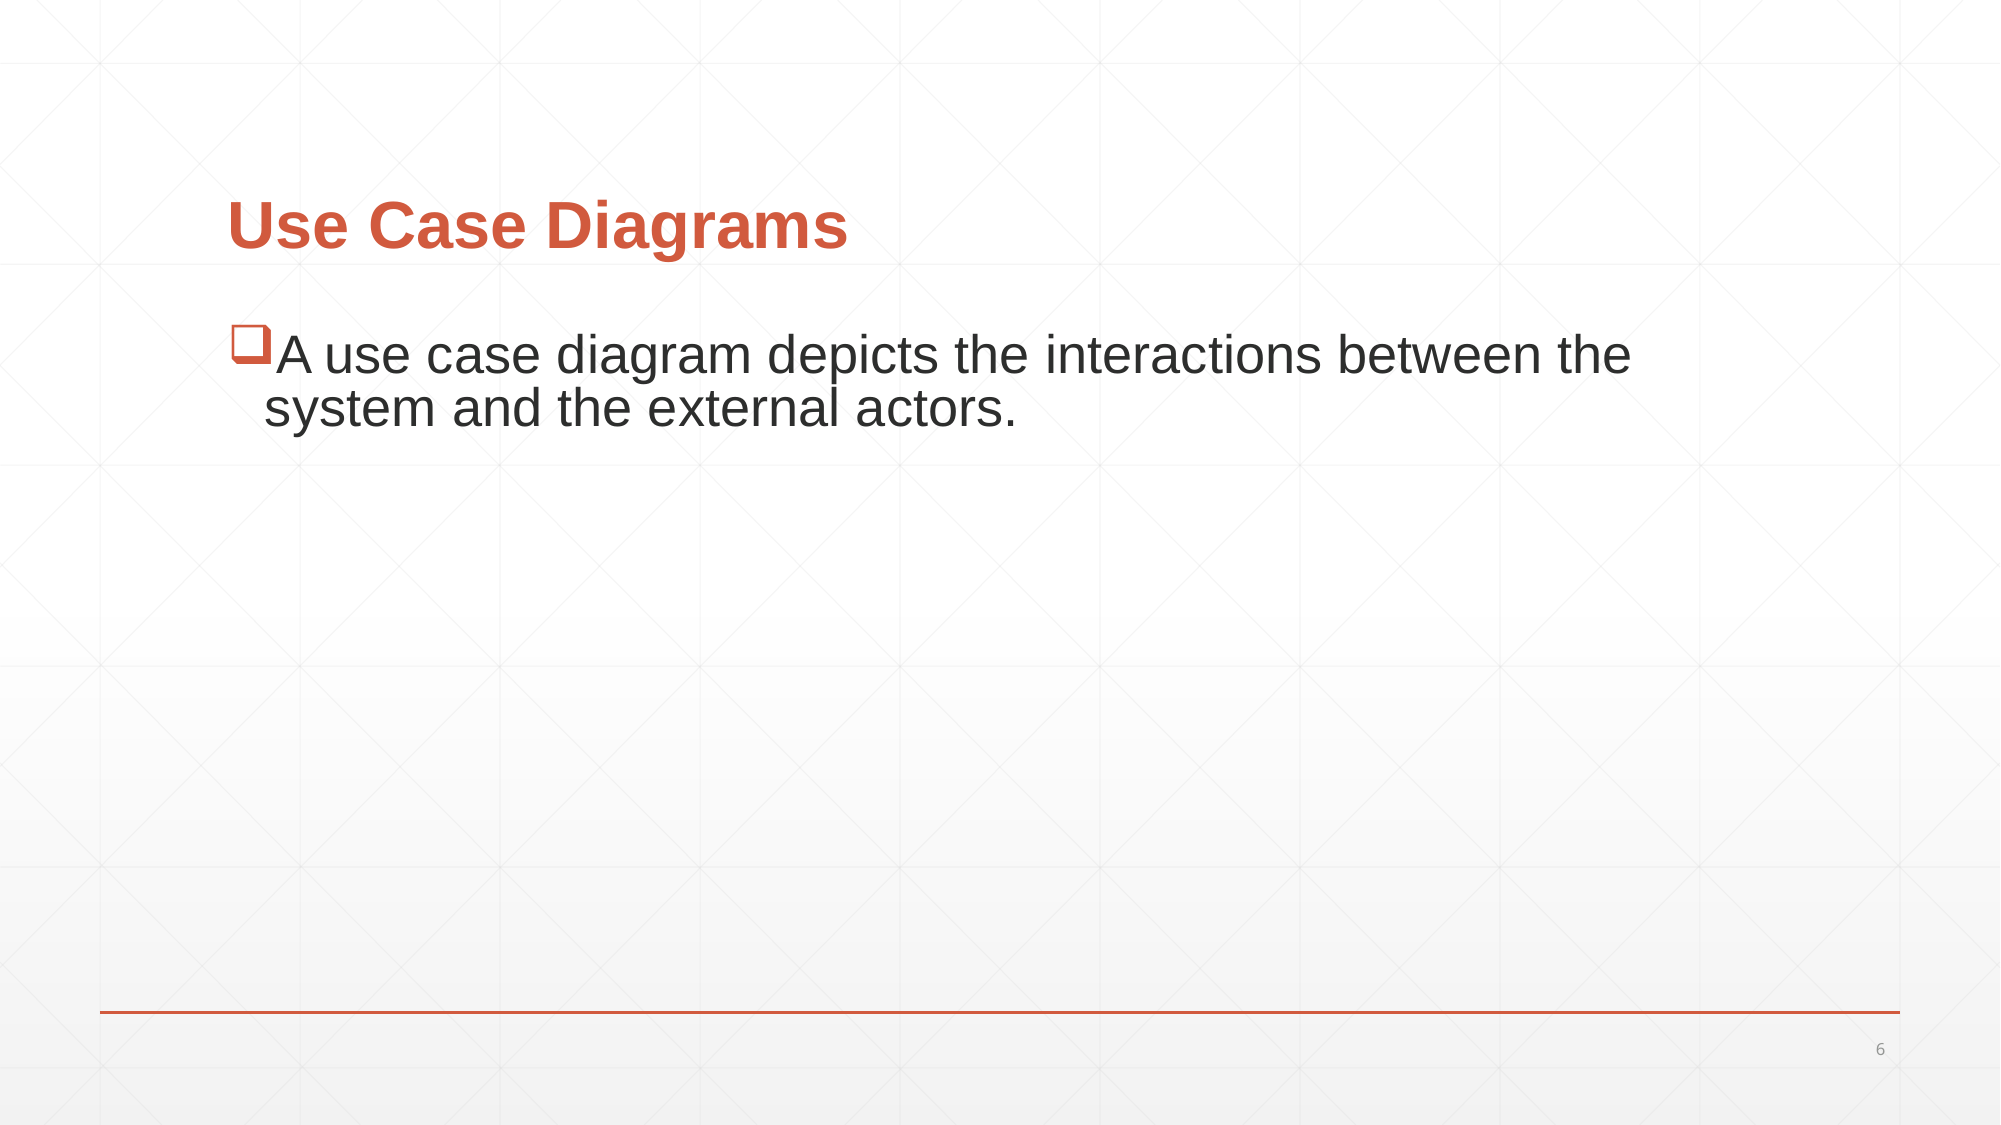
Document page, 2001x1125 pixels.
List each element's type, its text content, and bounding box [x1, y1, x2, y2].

list A use case diagram depicts the interactions between the system and the external actors. [212, 324, 1788, 950]
title Use Case Diagrams [212, 82, 1788, 271]
slide_number 6 [1749, 1031, 1901, 1069]
